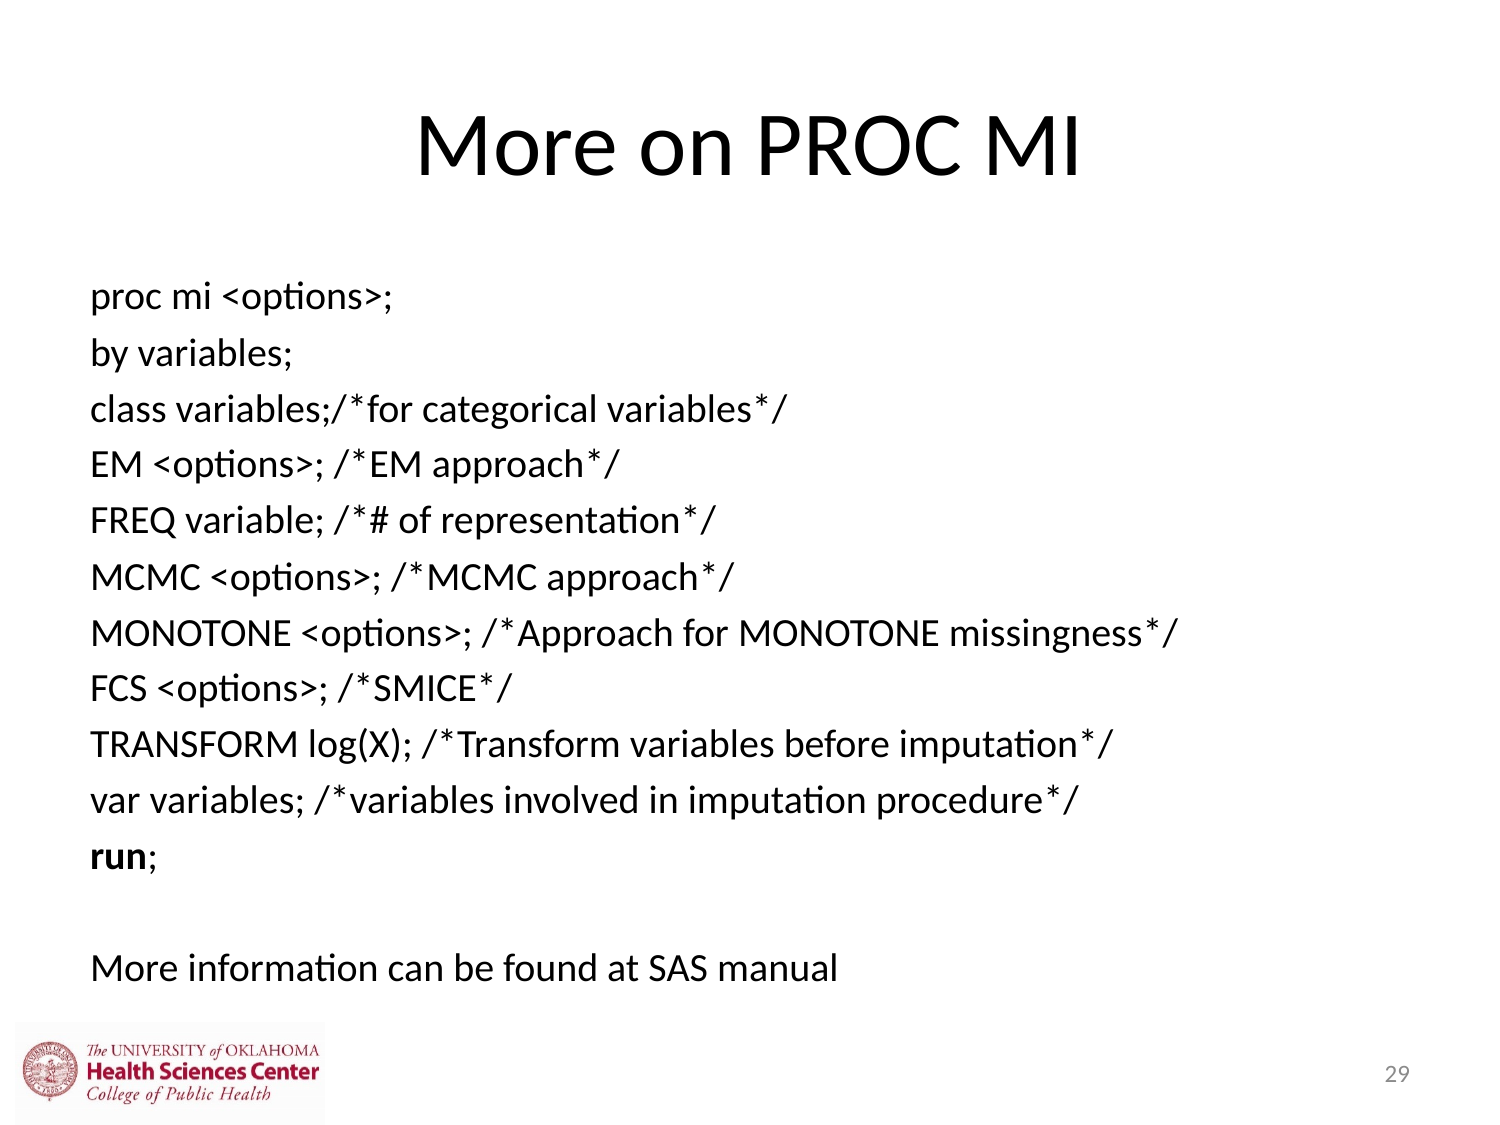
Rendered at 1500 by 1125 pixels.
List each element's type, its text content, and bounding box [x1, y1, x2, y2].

picture [15, 1022, 325, 1125]
list proc mi <options>; by variables; class variables;/*for categorical variables*/ EM <options>; /*EM approach*/ FREQ variable; /*# of representation*/ MCMC <options>; /*MCMC approach*/ MONOTONE <options>; /*Approach for MONOTONE missingness*/ FCS <options>; /*SMICE*/ TRANSFORM log(X); /*Transform variables before imputation*/ var variables; /*variables involved in imputation procedure*/ run; More information can be found at SAS manual [75, 262, 1425, 1005]
slide_number 29 [1074, 1042, 1425, 1103]
title More on PROC MI [75, 45, 1425, 233]
